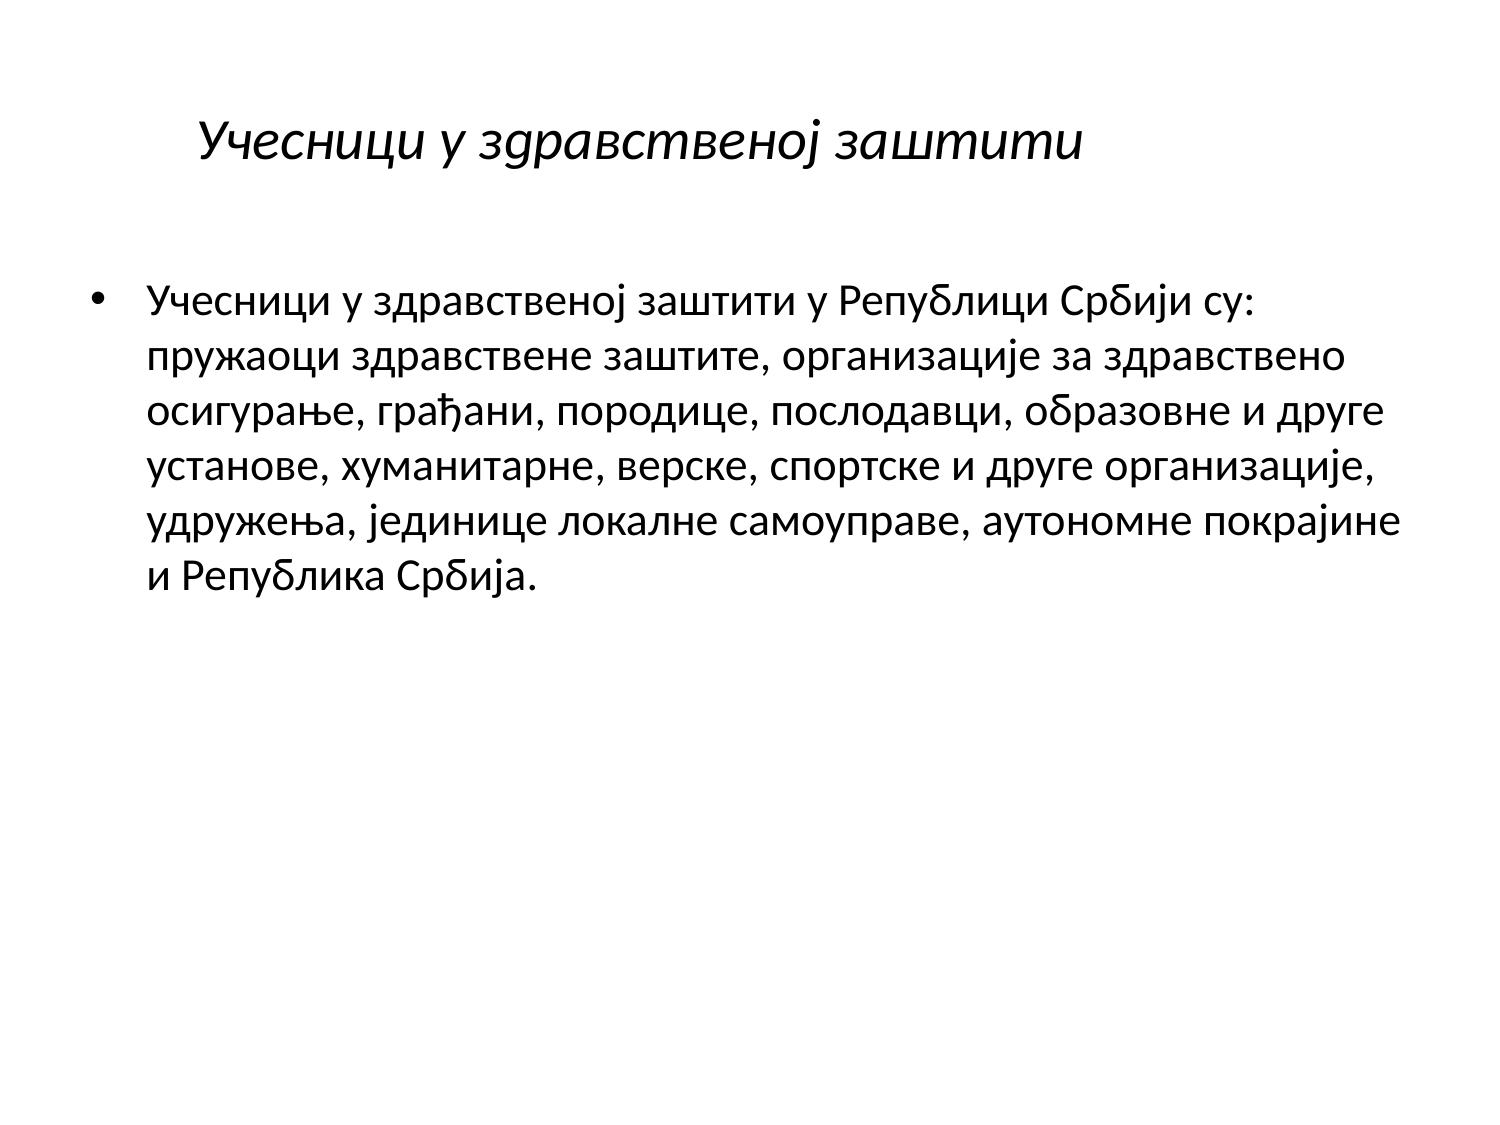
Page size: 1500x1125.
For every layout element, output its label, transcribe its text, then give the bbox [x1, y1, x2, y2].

title Учесници у здравственој заштити [53, 42, 1241, 231]
list Учесници у здравственој заштити у Републици Србији су: пружаоци здравствене заштите, организације за здравствено осигурање, грађани, породицe, послодавци, образовне и друге установе, хуманитарне, верске, спортске и друге организације, удружења, јединице локалне самоуправе, аутономне покрајине и Република Србија. [75, 262, 1425, 1005]
